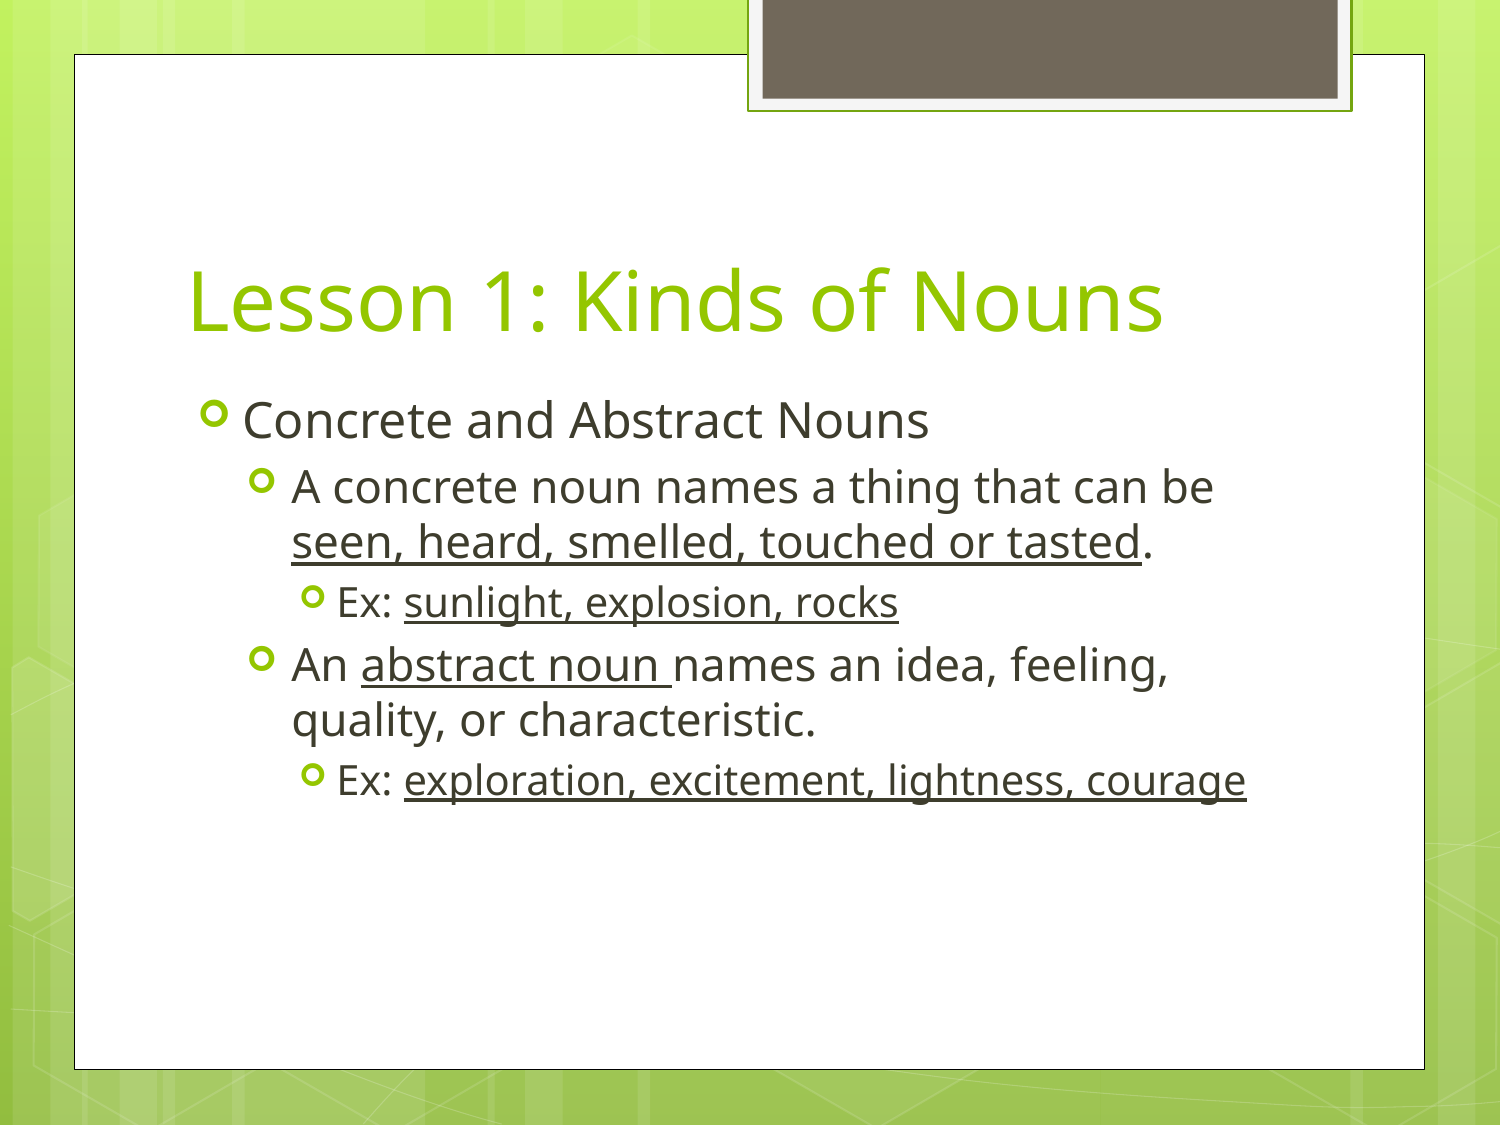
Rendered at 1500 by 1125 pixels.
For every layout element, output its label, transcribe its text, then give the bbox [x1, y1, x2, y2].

list Concrete and Abstract Nouns A concrete noun names a thing that can be seen, heard, smelled, touched or tasted. Ex: sunlight, explosion, rocks An abstract noun names an idea, feeling, quality, or characteristic. Ex: exploration, excitement, lightness, courage [171, 381, 1283, 957]
title Lesson 1: Kinds of Nouns [171, 168, 1324, 357]
